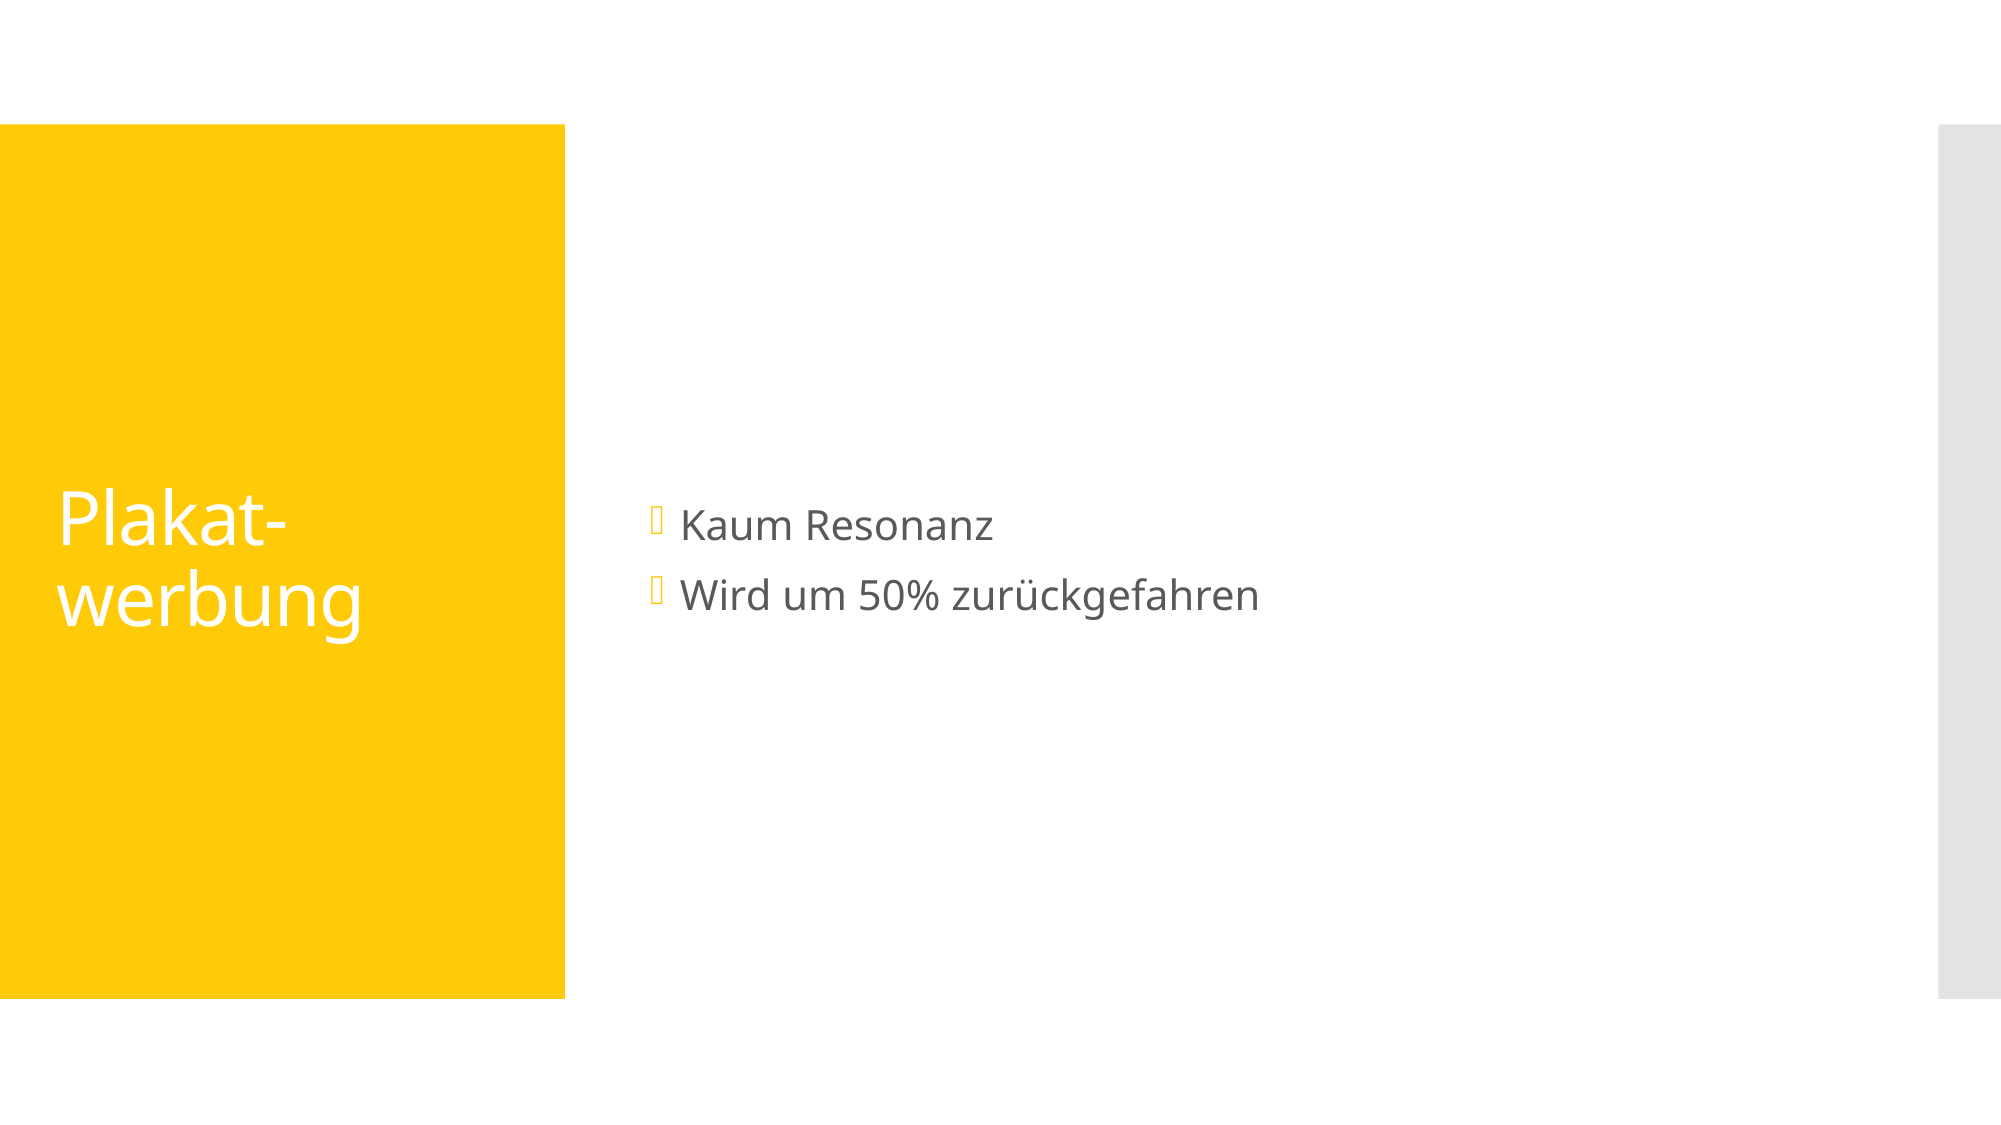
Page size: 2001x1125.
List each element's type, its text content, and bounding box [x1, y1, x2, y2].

title Plakat-werbung [41, 184, 525, 940]
list Kaum Resonanz Wird um 50% zurückgefahren [634, 141, 1835, 982]
